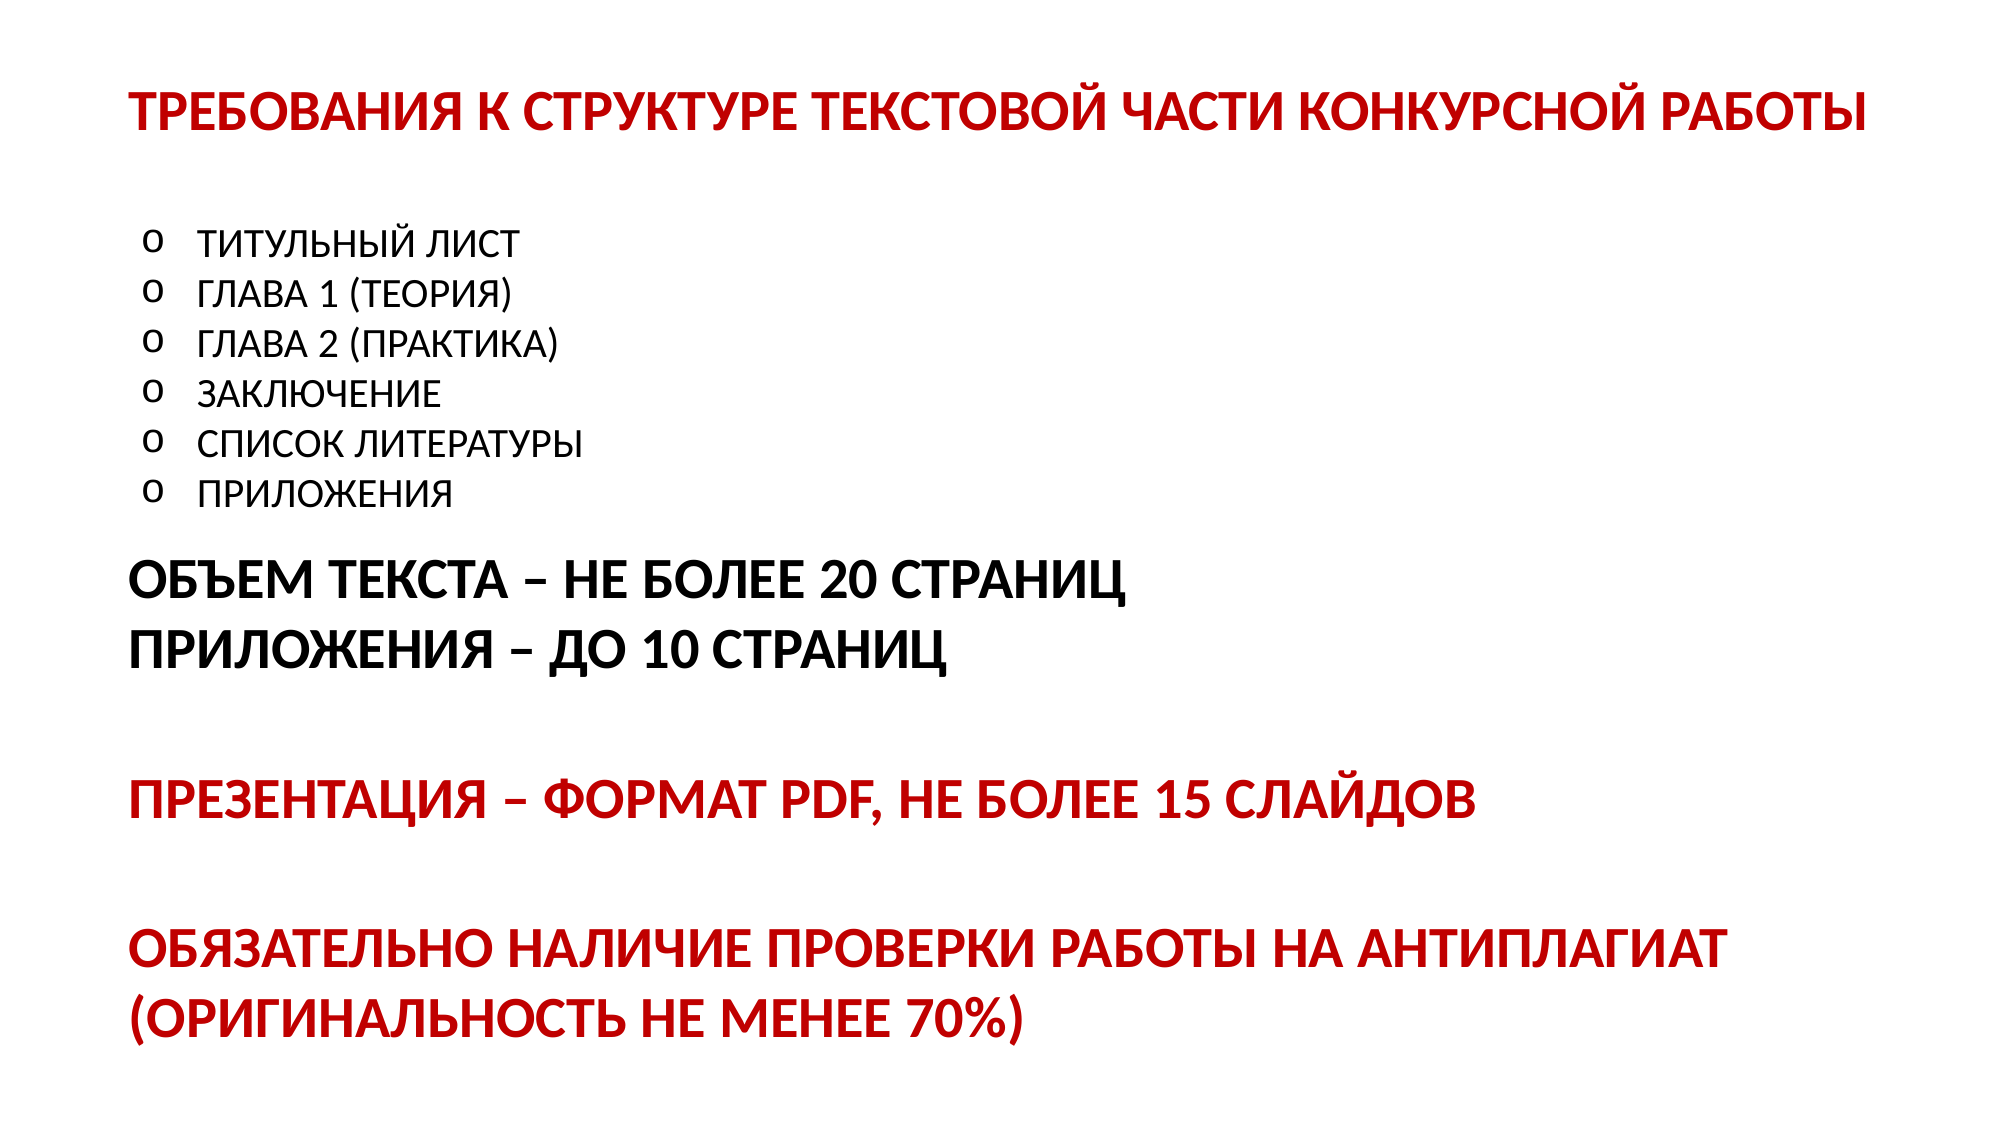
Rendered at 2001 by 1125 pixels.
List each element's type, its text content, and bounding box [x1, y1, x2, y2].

text_box ОБЪЕМ ТЕКСТА – НЕ БОЛЕЕ 20 СТРАНИЦ ПРИЛОЖЕНИЯ – ДО 10 СТРАНИЦ [113, 533, 1925, 688]
text_box ПРЕЗЕНТАЦИЯ – ФОРМАТ PDF, НЕ БОЛЕЕ 15 СЛАЙДОВ [113, 752, 1925, 838]
text_box ТРЕБОВАНИЯ К СТРУКТУРЕ ТЕКСТОВОЙ ЧАСТИ КОНКУРСНОЙ РАБОТЫ [113, 65, 1925, 150]
text_box ОБЯЗАТЕЛЬНО НАЛИЧИЕ ПРОВЕРКИ РАБОТЫ НА АНТИПЛАГИАТ (ОРИГИНАЛЬНОСТЬ НЕ МЕНЕЕ 70%) [113, 901, 1925, 1057]
text_box ТИТУЛЬНЫЙ ЛИСТ ГЛАВА 1 (ТЕОРИЯ) ГЛАВА 2 (ПРАКТИКА) ЗАКЛЮЧЕНИЕ СПИСОК ЛИТЕРАТУРЫ ПРИЛОЖЕНИЯ [125, 208, 978, 533]
